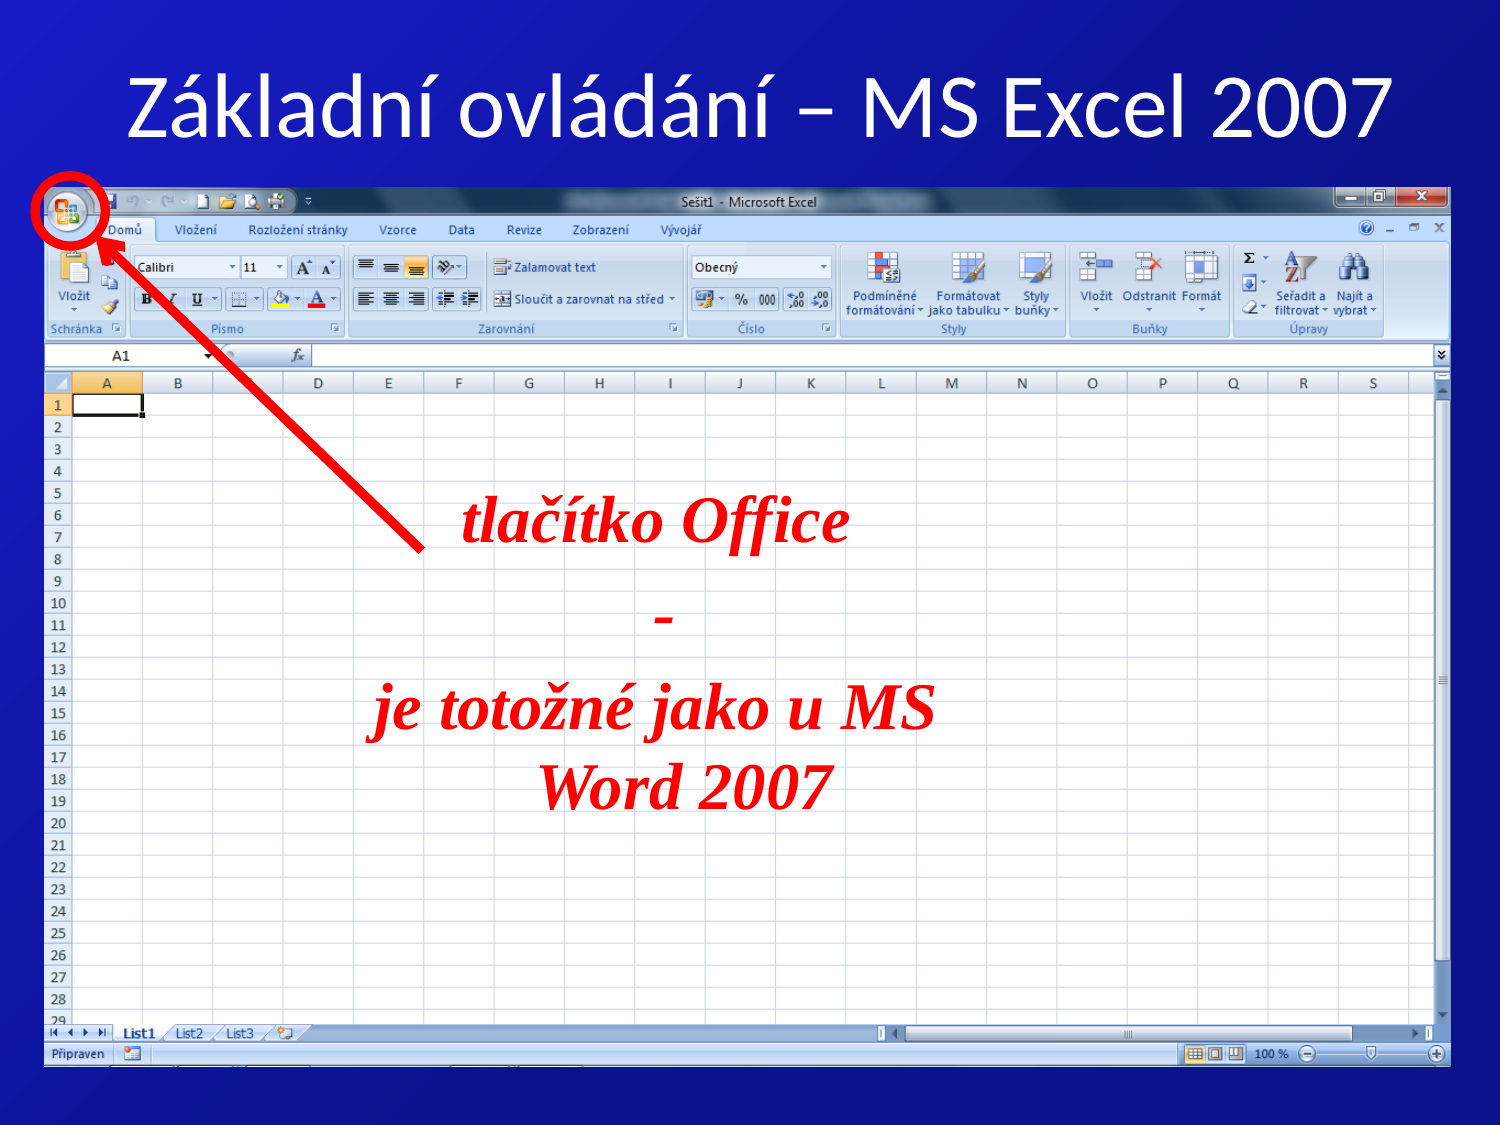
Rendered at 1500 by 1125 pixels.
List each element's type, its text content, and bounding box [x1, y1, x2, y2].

picture [44, 187, 1452, 1067]
text_box [32, 173, 97, 232]
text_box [94, 235, 422, 551]
title Základní ovládání – MS Excel 2007 [0, 23, 1500, 178]
